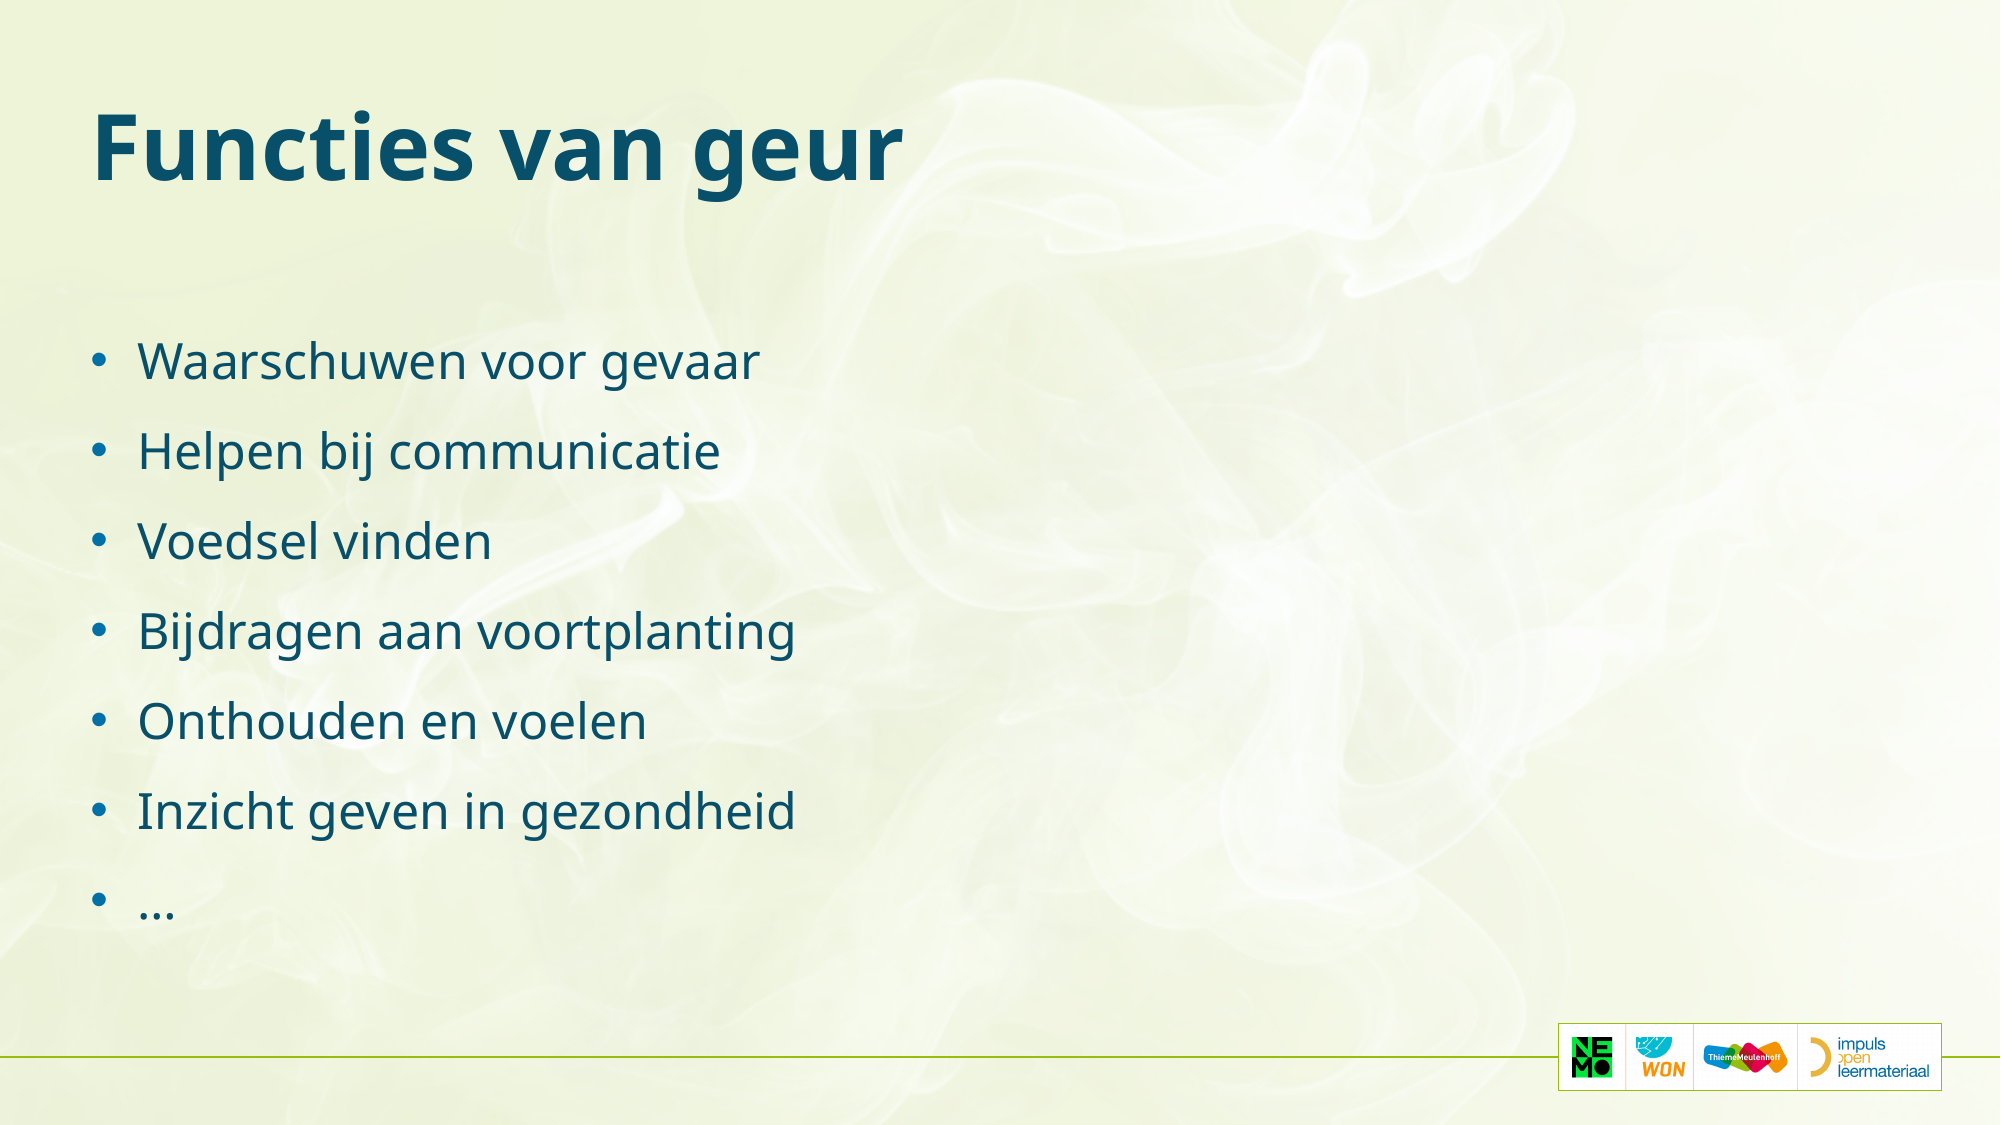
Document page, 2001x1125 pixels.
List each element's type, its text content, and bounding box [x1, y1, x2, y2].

picture [1559, 1024, 1941, 1090]
title Functies van geur [90, 89, 1910, 247]
list Waarschuwen voor gevaar Helpen bij communicatie Voedsel vinden Bijdragen aan voortplanting Onthouden en voelen Inzicht geven in gezondheid … [90, 299, 1910, 957]
